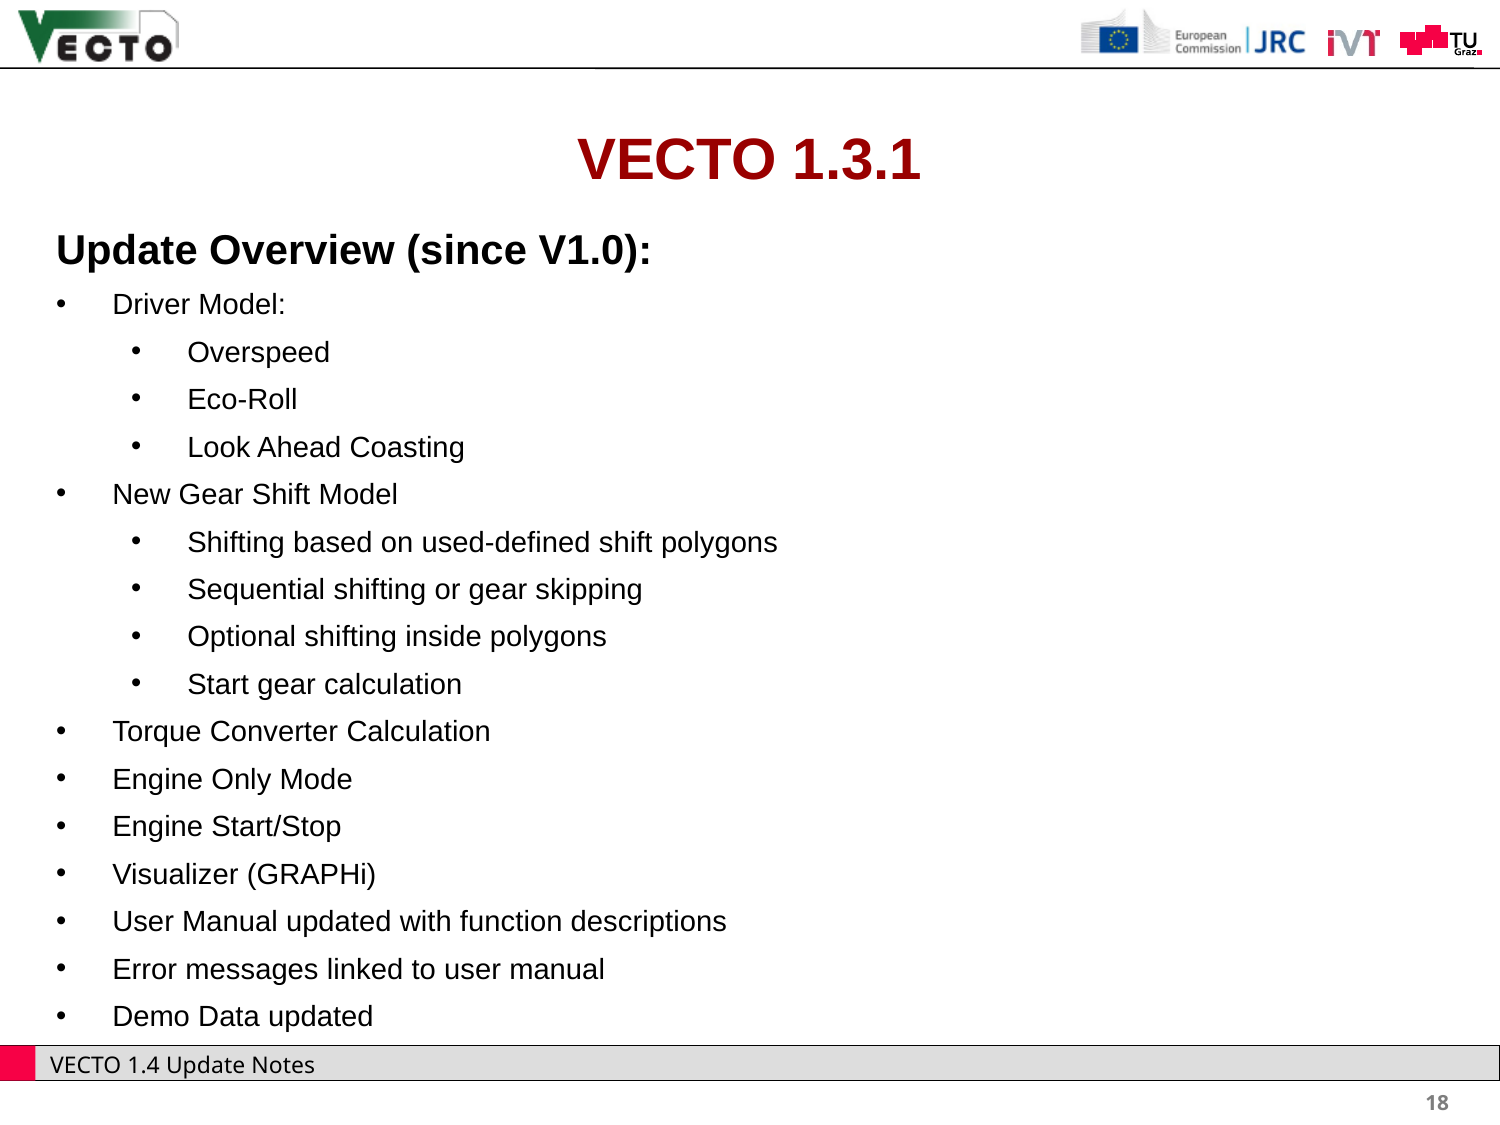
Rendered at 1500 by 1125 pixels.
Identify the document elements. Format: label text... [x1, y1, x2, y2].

picture [17, 9, 179, 65]
picture [1080, 7, 1306, 54]
text_box VECTO 1.3.1 [0, 127, 1500, 185]
text_box Update Overview (since V1.0): Driver Model: Overspeed Eco-Roll Look Ahead Coasting New Gear Shift Model Shifting based on used-defined shift polygons Sequential shifting or gear skipping Optional shifting inside polygons Start gear calculation Torque Converter Calculation Engine Only Mode Engine Start/Stop Visualizer (GRAPHi) User Manual updated with function descriptions Error messages linked to user manual Demo Data updated [41, 215, 1436, 1040]
picture [1328, 30, 1380, 56]
